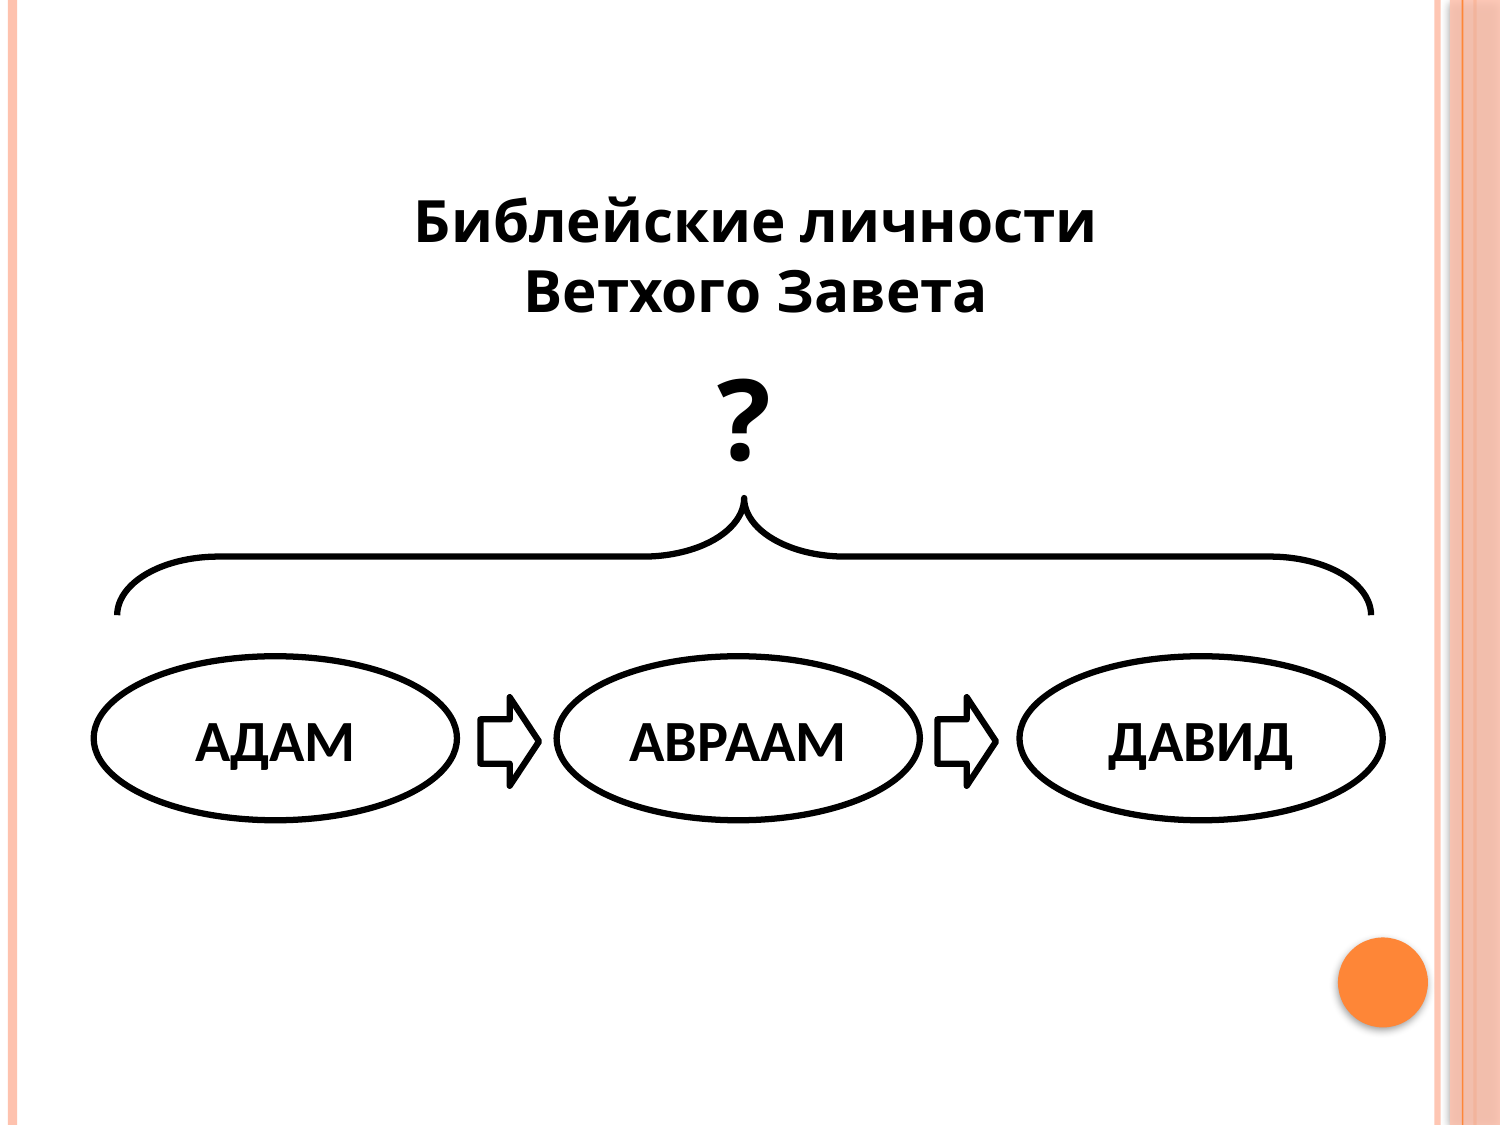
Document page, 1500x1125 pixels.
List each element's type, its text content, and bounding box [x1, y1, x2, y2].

text_box [116, 496, 1373, 616]
text_box Библейские личности Ветхого Завета [292, 176, 1219, 332]
text_box АВРААМ [554, 654, 922, 823]
text_box АДАМ [91, 654, 460, 823]
text_box ? [691, 340, 797, 491]
text_box [935, 695, 998, 788]
text_box [478, 695, 541, 788]
text_box ДАВИД [1017, 654, 1385, 823]
